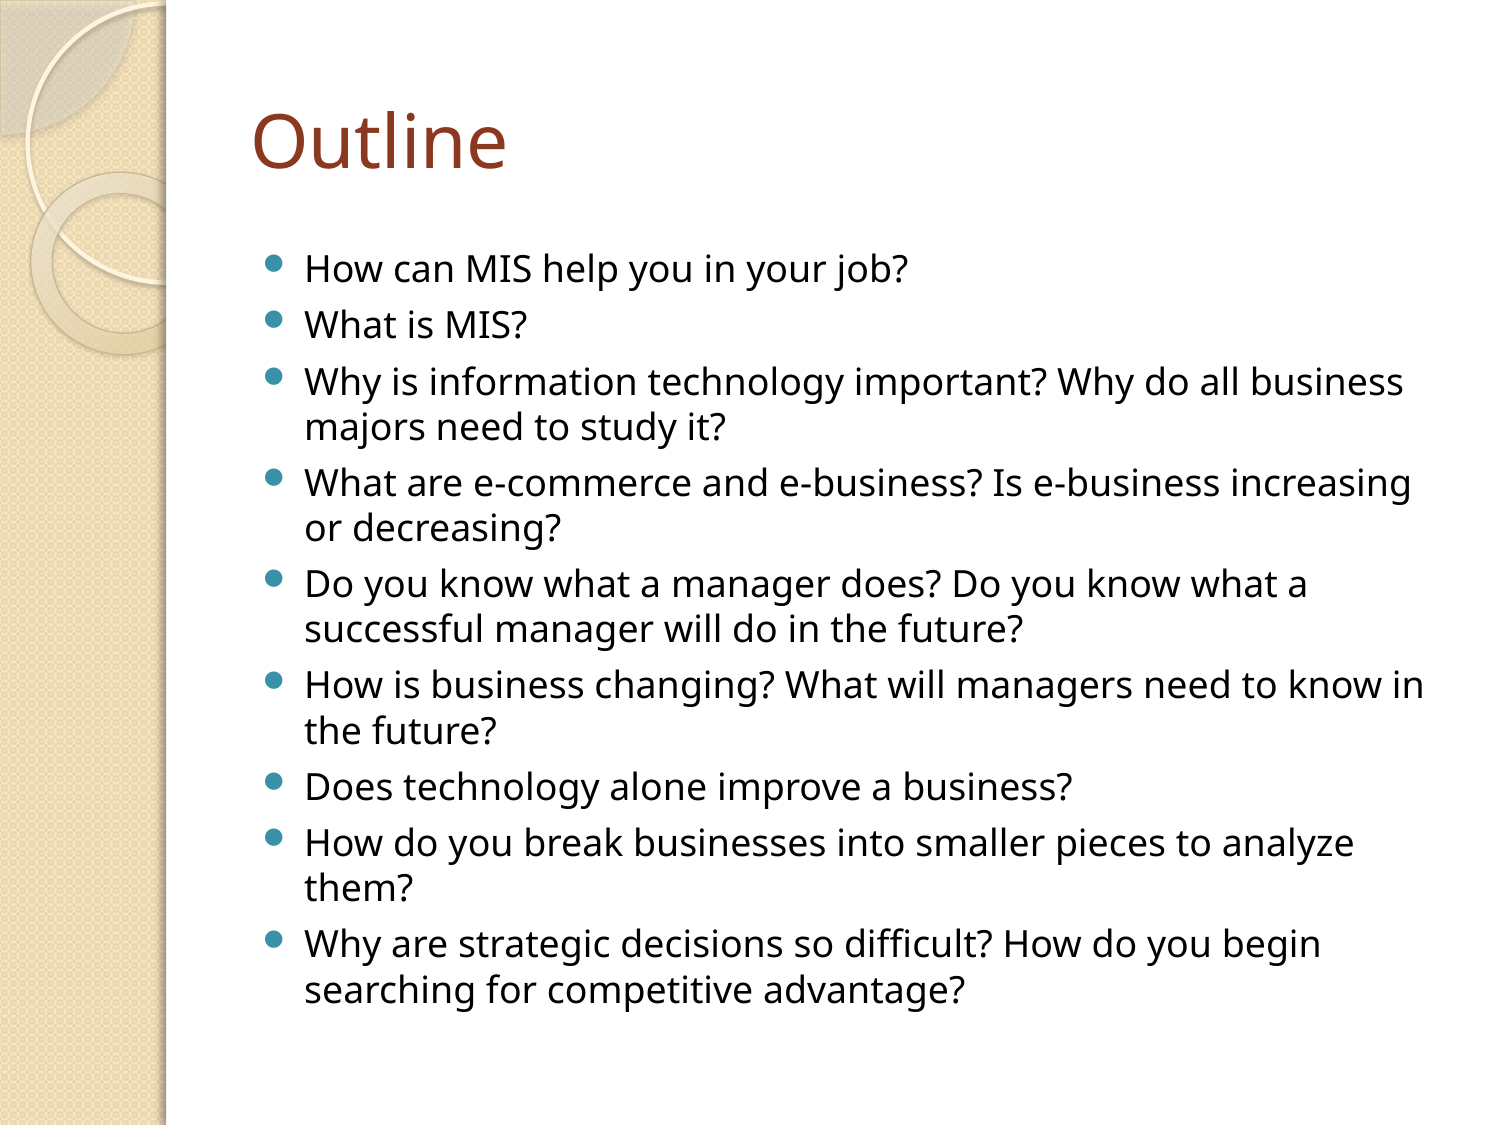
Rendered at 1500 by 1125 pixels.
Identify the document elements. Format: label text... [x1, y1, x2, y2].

list How can MIS help you in your job? What is MIS? Why is information technology important? Why do all business majors need to study it? What are e-commerce and e-business? Is e-business increasing or decreasing? Do you know what a manager does? Do you know what a successful manager will do in the future? How is business changing? What will managers need to know in the future? Does technology alone improve a business? How do you break businesses into smaller pieces to analyze them? Why are strategic decisions so difficult? How do you begin searching for competitive advantage? [235, 237, 1466, 1025]
title Outline [235, 45, 1466, 233]
